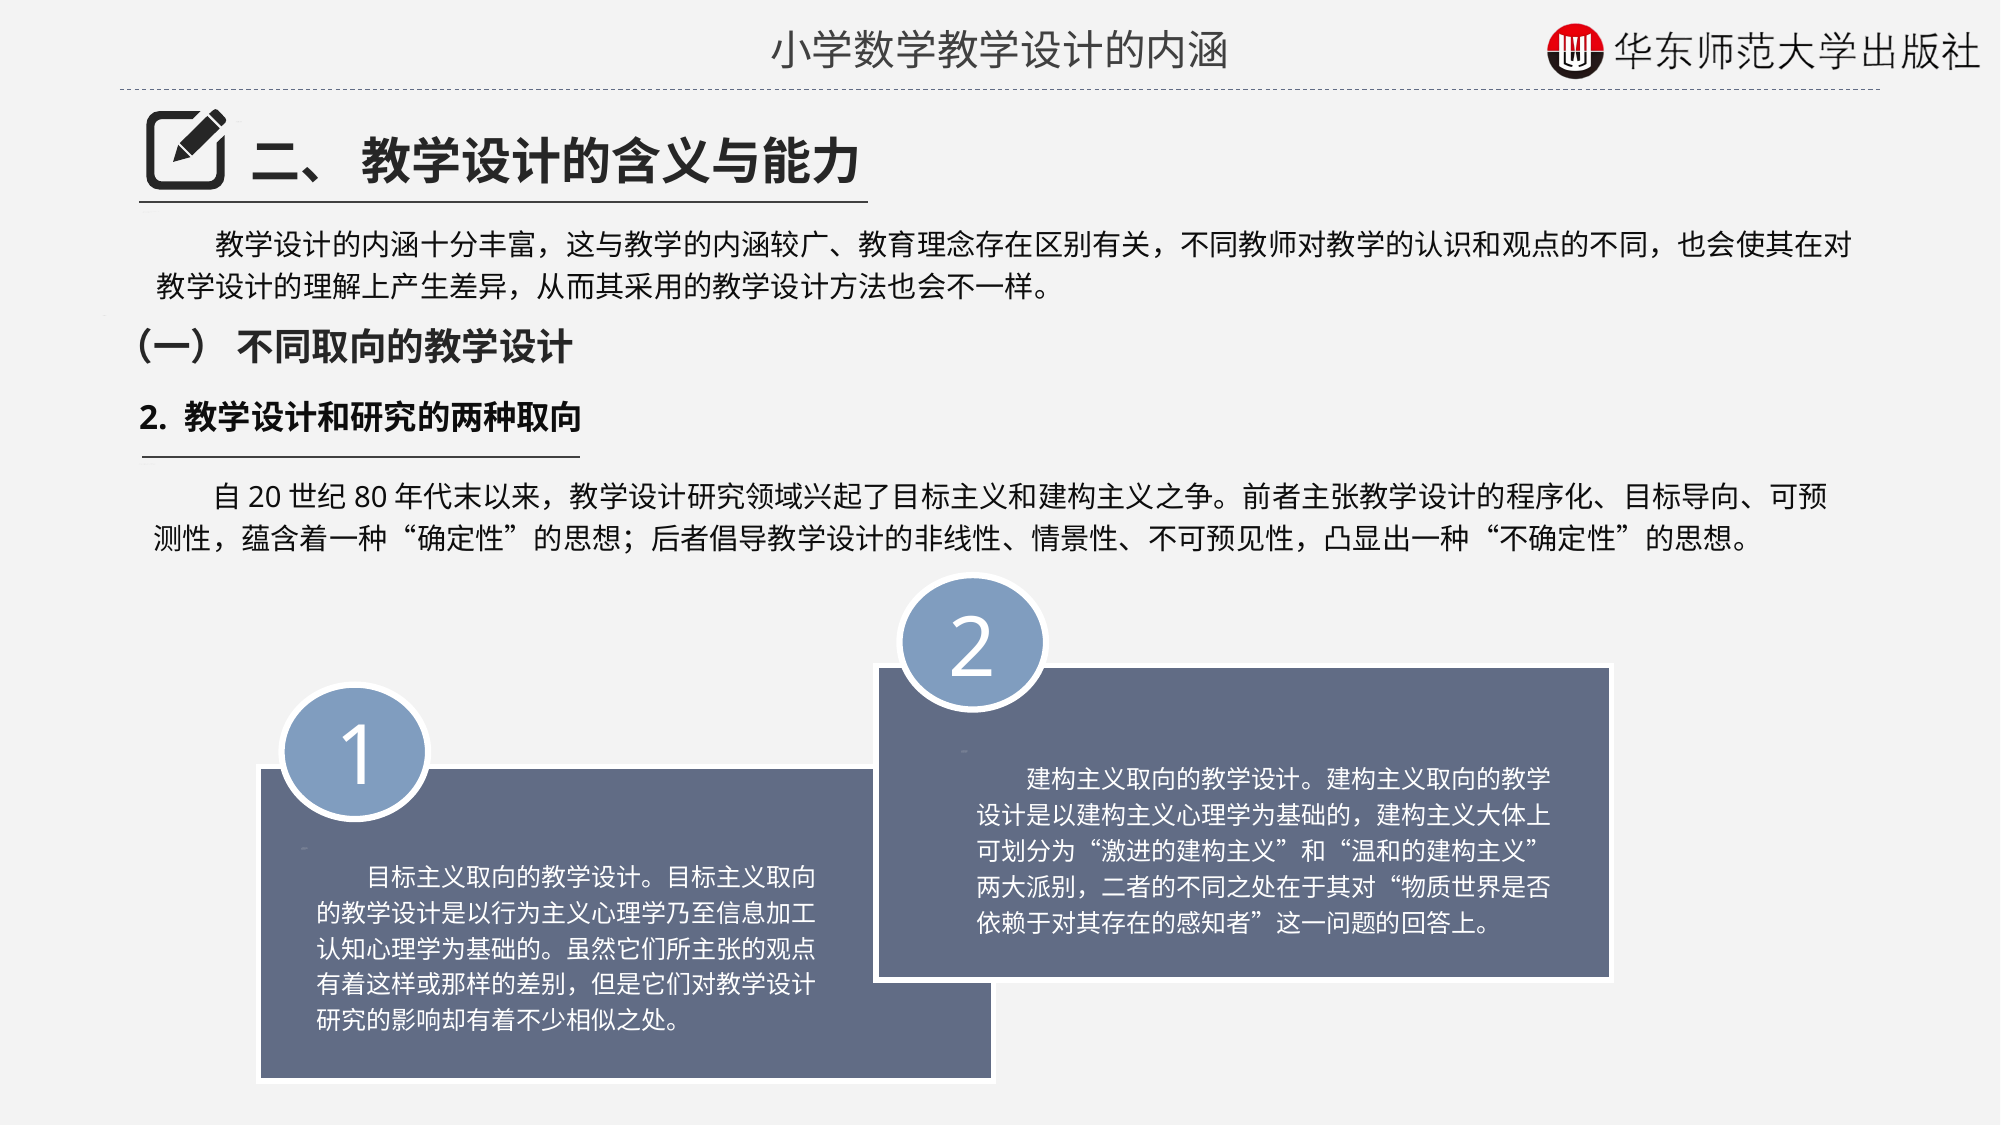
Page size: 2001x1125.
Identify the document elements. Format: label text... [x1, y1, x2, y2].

text_box 2. 教学设计和研究的两种取向 [124, 388, 807, 444]
text_box 小学数学教学设计的内涵 [680, 23, 1320, 74]
text_box [208, 109, 227, 127]
text_box 教学设计的内涵十分丰富，这与教学的内涵较广、教育理念存在区别有关，不同教师对教学的认识和观点的不同，也会使其在对教学设计的理解上产生差异，从而其采用的教学设计方法也会不一样。 [142, 212, 1888, 311]
text_box （一） 不同取向的教学设计 [101, 315, 692, 375]
text_box 自20世纪80年代末以来，教学设计研究领域兴起了目标主义和建构主义之争。前者主张教学设计的程序化、目标导向、可预测性，蕴含着一种“确定性”的思想；后者倡导教学设计的非线性、情景性、不可预见性，凸显出一种“不确定性”的思想。 [138, 463, 1863, 563]
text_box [1536, 13, 1989, 83]
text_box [258, 575, 1612, 1082]
text_box [146, 111, 225, 190]
text_box 二、 教学设计的含义与能力 [235, 121, 940, 197]
